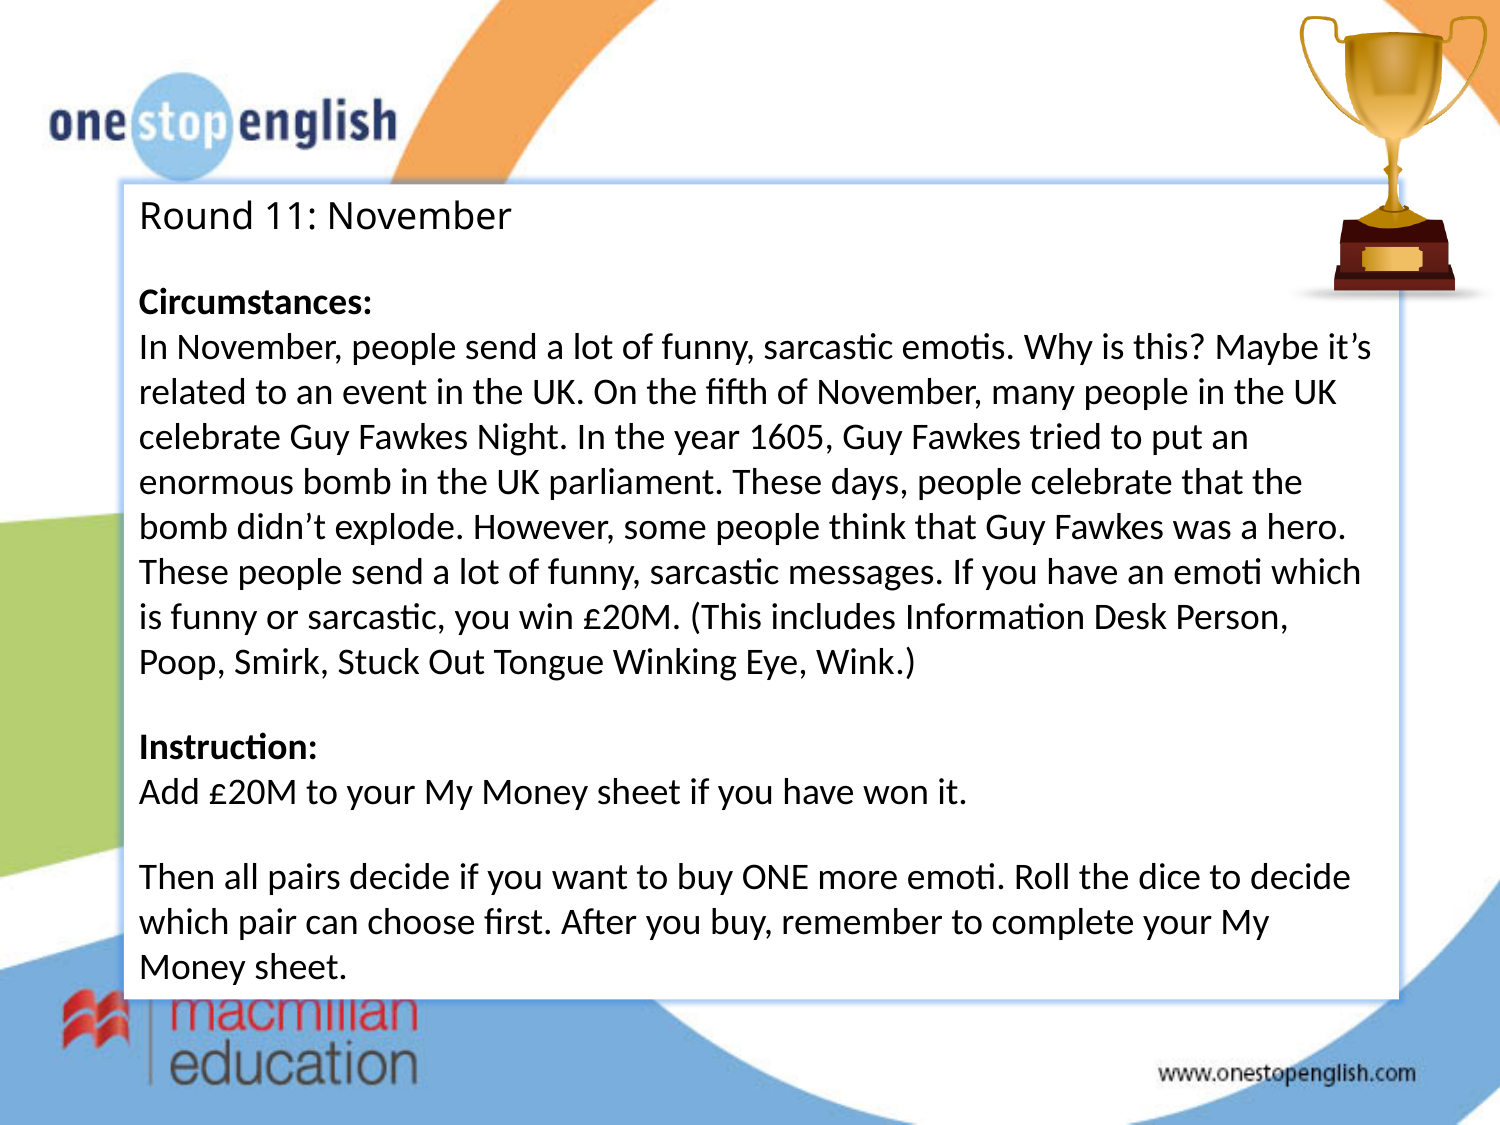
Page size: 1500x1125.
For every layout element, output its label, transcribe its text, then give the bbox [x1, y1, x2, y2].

picture [0, 0, 1500, 1125]
text_box Round 11: November Circumstances: In November, people send a lot of funny, sarcastic emotis. Why is this? Maybe it’s related to an event in the UK. On the fifth of November, many people in the UK celebrate Guy Fawkes Night. In the year 1605, Guy Fawkes tried to put an enormous bomb in the UK parliament. These days, people celebrate that the bomb didn’t explode. However, some people think that Guy Fawkes was a hero. These people send a lot of funny, sarcastic messages. If you have an emoti which is funny or sarcastic, you win £20M. (This includes Information Desk Person, Poop, Smirk, Stuck Out Tongue Winking Eye, Wink.) Instruction: Add £20M to your My Money sheet if you have won it. Then all pairs decide if you want to buy ONE more emoti. Roll the dice to decide which pair can choose first. After you buy, remember to complete your My Money sheet. [123, 184, 1399, 1000]
